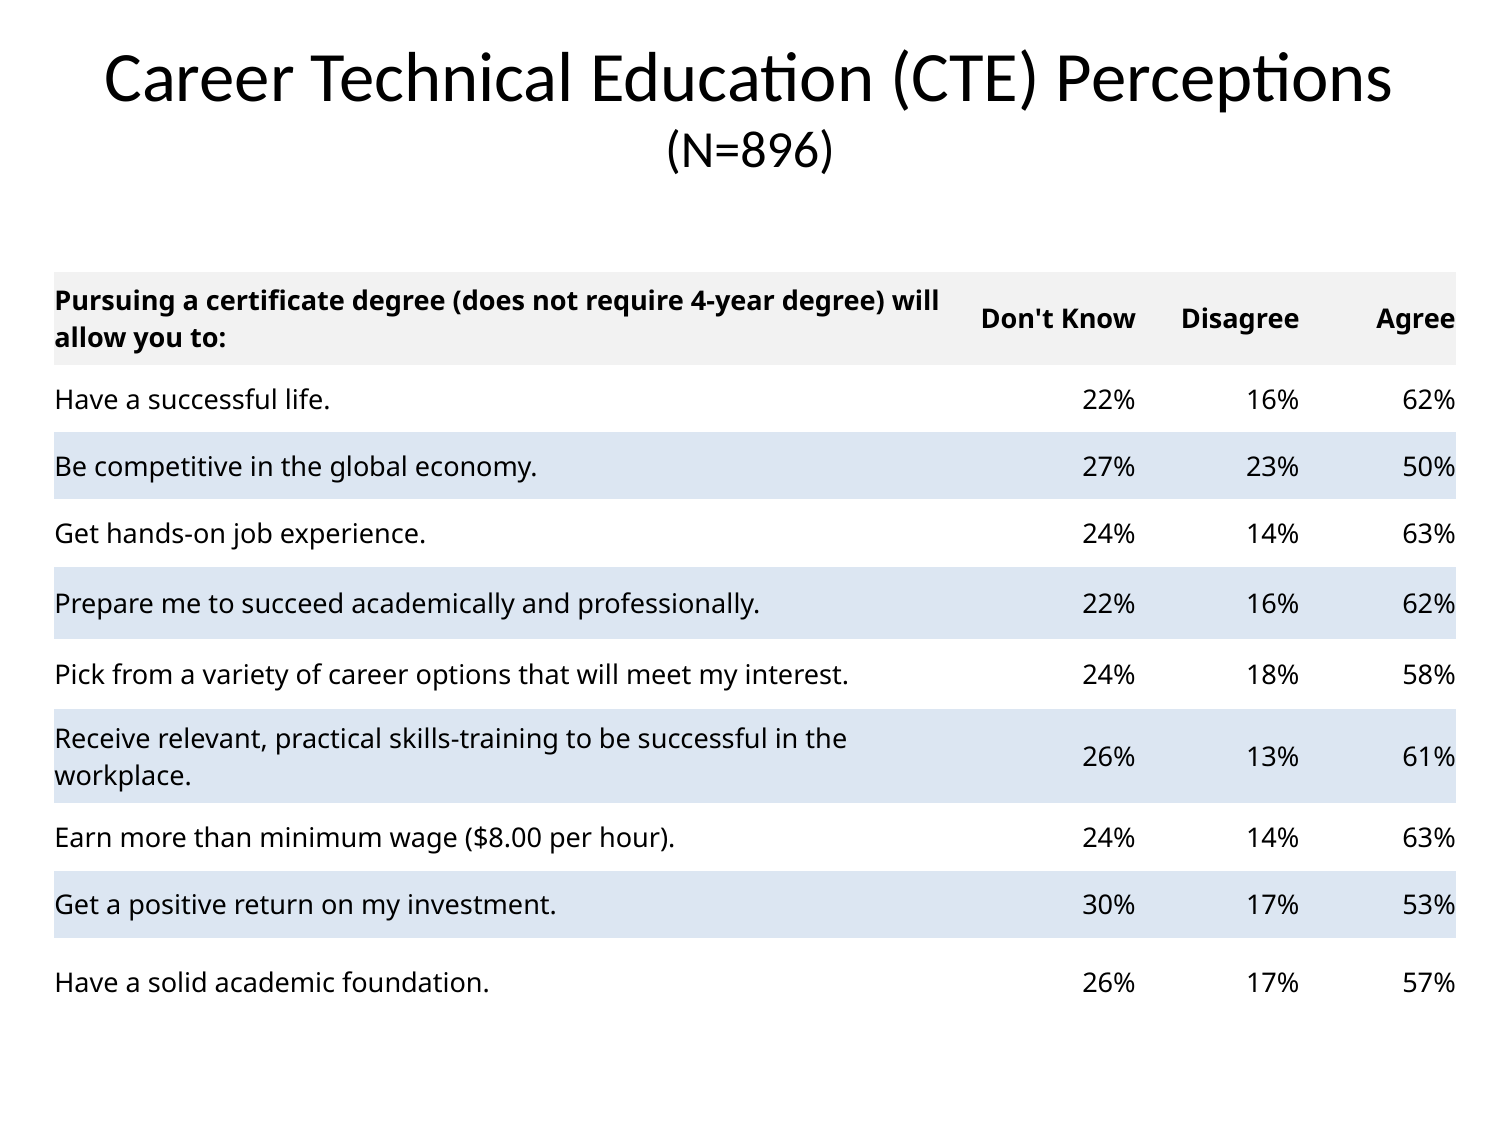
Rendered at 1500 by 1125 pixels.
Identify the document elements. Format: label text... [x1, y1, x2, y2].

table_cell 17% [1136, 938, 1300, 1027]
table_header Disagree [1136, 272, 1300, 365]
table_header Don't Know [955, 272, 1136, 365]
table_cell 58% [1300, 639, 1456, 709]
table_cell 16% [1136, 567, 1300, 639]
table_cell 62% [1300, 365, 1456, 432]
table_cell 22% [955, 567, 1136, 639]
table_cell 22% [955, 365, 1136, 432]
table_cell 23% [1136, 432, 1300, 499]
table_cell 50% [1300, 432, 1456, 499]
title Career Technical Education (CTE) Perceptions (N=896) [75, 45, 1425, 164]
table_header Agree [1300, 272, 1456, 365]
table_cell 57% [1300, 938, 1456, 1027]
table_cell Get a positive return on my investment. [54, 871, 955, 938]
table_cell 53% [1300, 871, 1456, 938]
table_cell 17% [1136, 871, 1300, 938]
table_cell Have a successful life. [54, 365, 955, 432]
table_cell Receive relevant, practical skills-training to be successful in the workplace. [54, 709, 955, 803]
table_cell 24% [955, 499, 1136, 567]
table_cell 26% [955, 938, 1136, 1027]
table_cell 16% [1136, 365, 1300, 432]
table_cell Get hands-on job experience. [54, 499, 955, 567]
table_cell Be competitive in the global economy. [54, 432, 955, 499]
table_cell Have a solid academic foundation. [54, 938, 955, 1027]
table_cell 30% [955, 871, 1136, 938]
table_cell 18% [1136, 639, 1300, 709]
table_cell 27% [955, 432, 1136, 499]
table_cell Prepare me to succeed academically and professionally. [54, 567, 955, 639]
table_cell 63% [1300, 803, 1456, 871]
table_cell 26% [955, 709, 1136, 803]
table_cell 61% [1300, 709, 1456, 803]
table_cell 24% [955, 639, 1136, 709]
table_cell 14% [1136, 803, 1300, 871]
table_header Pursuing a certificate degree (does not require 4-year degree) will allow you to: [54, 272, 955, 365]
table_cell 24% [955, 803, 1136, 871]
table_cell 62% [1300, 567, 1456, 639]
table_cell 14% [1136, 499, 1300, 567]
table_cell 13% [1136, 709, 1300, 803]
table_cell 63% [1300, 499, 1456, 567]
table_cell Earn more than minimum wage ($8.00 per hour). [54, 803, 955, 871]
table_cell Pick from a variety of career options that will meet my interest. [54, 639, 955, 709]
